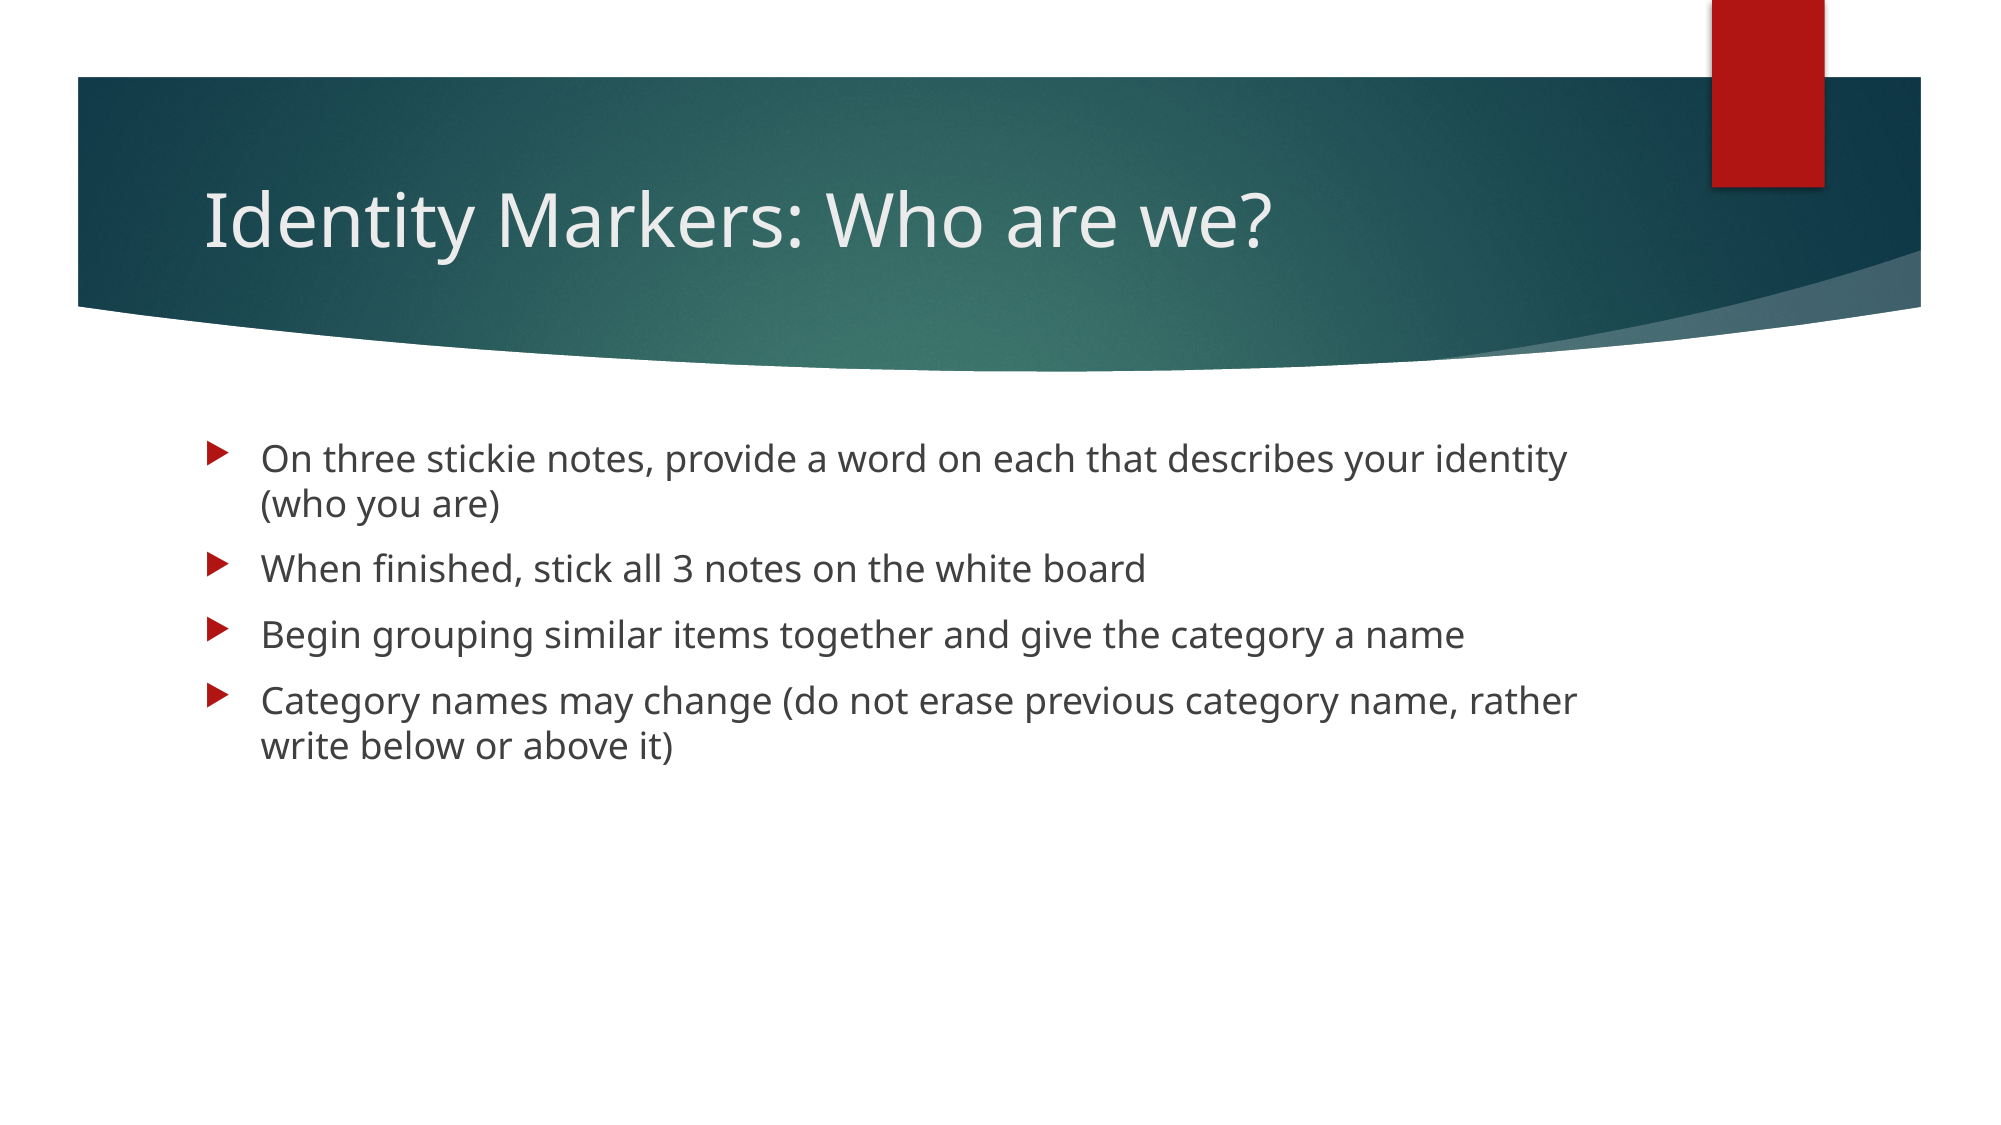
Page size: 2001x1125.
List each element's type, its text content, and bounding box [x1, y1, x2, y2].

list On three stickie notes, provide a word on each that describes your identity (who you are) When finished, stick all 3 notes on the white board Begin grouping similar items together and give the category a name Category names may change (do not erase previous category name, rather write below or above it) [189, 427, 1638, 988]
title Identity Markers: Who are we? [189, 159, 1638, 276]
